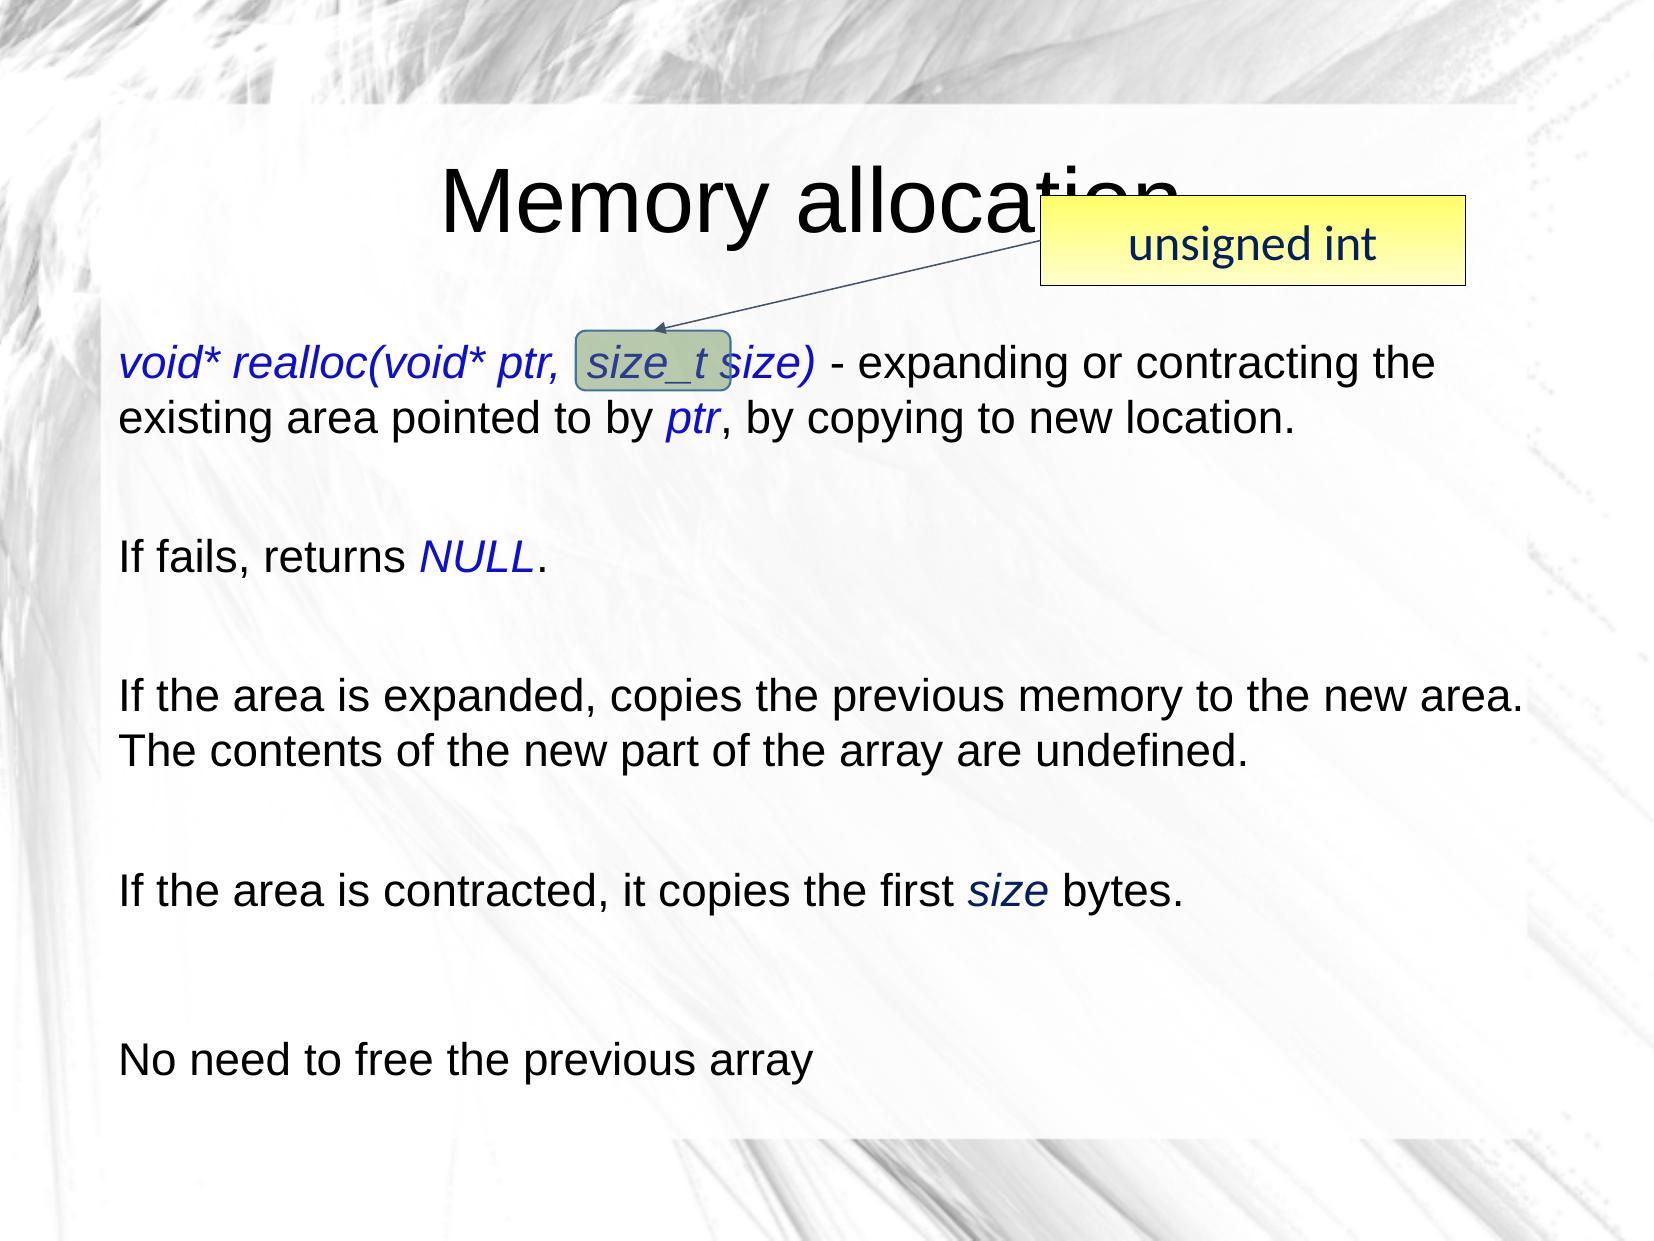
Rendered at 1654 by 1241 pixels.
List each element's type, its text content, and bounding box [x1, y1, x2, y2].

title Memory allocation [118, 93, 1506, 299]
picture [0, 0, 1654, 1241]
text_box unsigned int [1040, 195, 1466, 286]
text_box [653, 240, 1041, 331]
text_box [574, 329, 732, 392]
list void* realloc(void* ptr, size_t size) - expanding or contracting the existing area pointed to by ptr, by copying to new location. If fails, returns NULL. If the area is expanded, copies the previous memory to the new area. The contents of the new part of the array are undefined. If the area is contracted, it copies the first size bytes. No need to free the previous array [118, 332, 1571, 1121]
